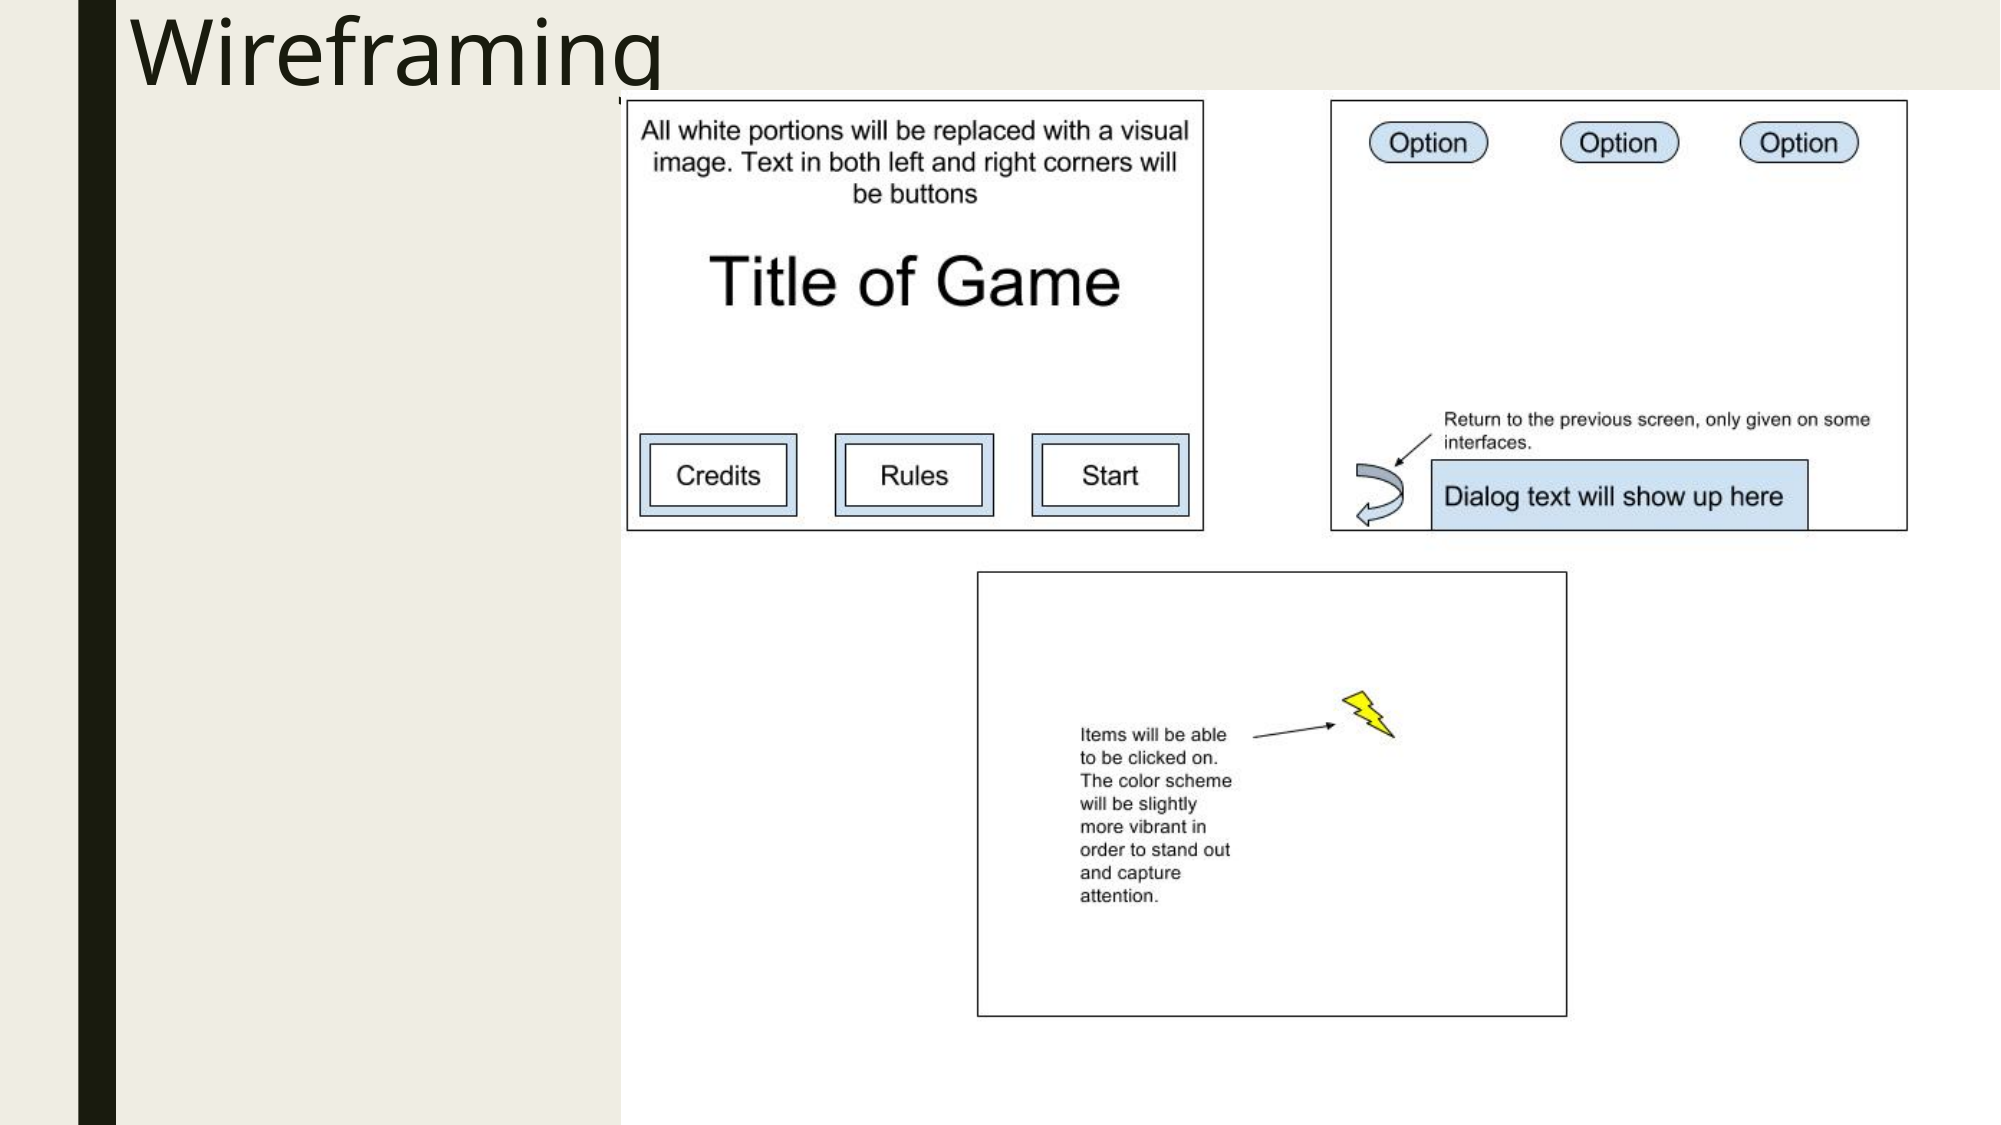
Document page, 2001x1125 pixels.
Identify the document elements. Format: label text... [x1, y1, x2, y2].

picture [620, 90, 2000, 1125]
title Wireframing [114, 0, 1690, 244]
